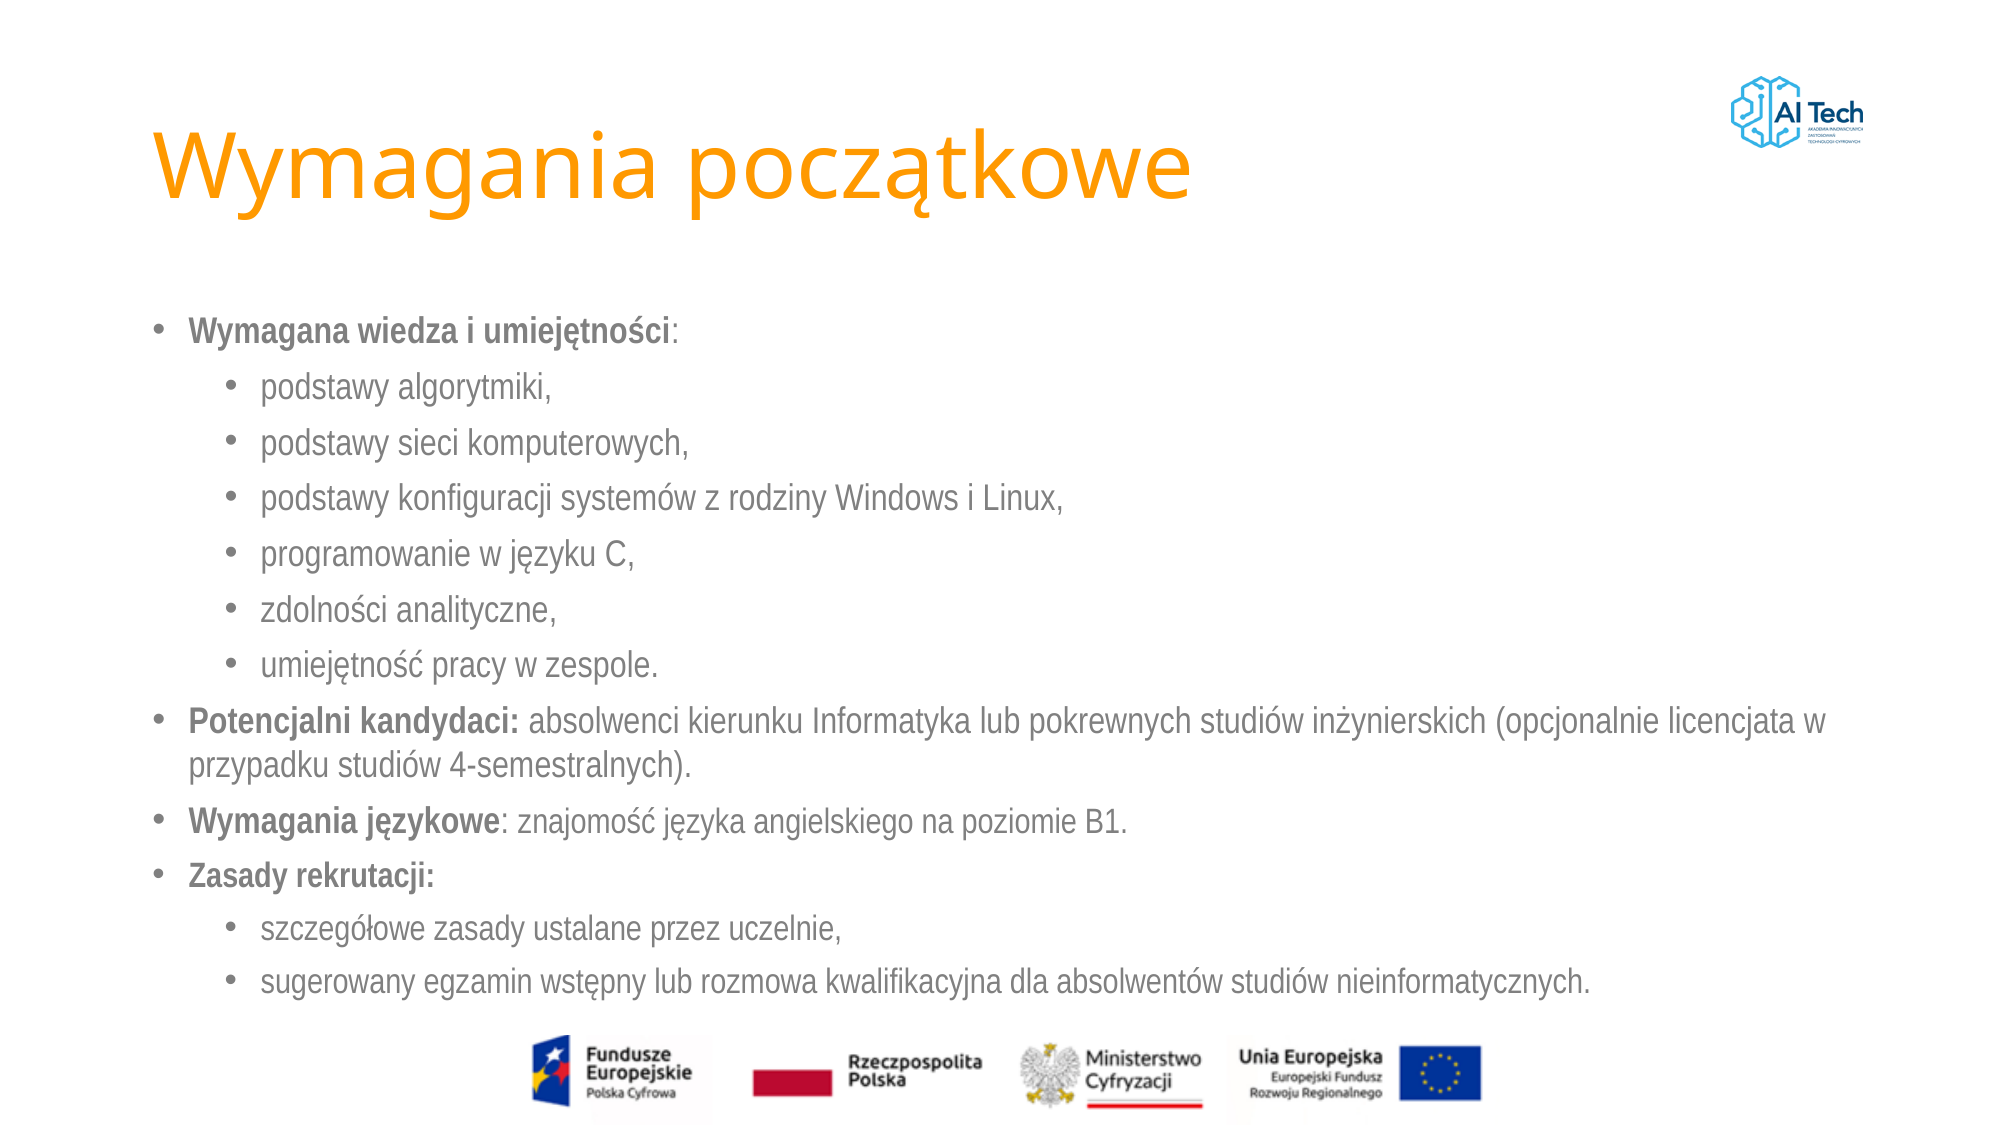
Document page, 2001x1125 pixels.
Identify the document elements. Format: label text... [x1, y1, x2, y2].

title Wymagania początkowe [137, 59, 1863, 278]
picture [499, 1035, 1501, 1125]
list Wymagana wiedza i umiejętności: podstawy algorytmiki, podstawy sieci komputerowych, podstawy konfiguracji systemów z rodziny Windows i Linux, programowanie w języku C, zdolności analityczne, umiejętność pracy w zespole. Potencjalni kandydaci: absolwenci kierunku Informatyka lub pokrewnych studiów inżynierskich (opcjonalnie licencjata w przypadku studiów 4-semestralnych). Wymagania językowe: znajomość języka angielskiego na poziomie B1. Zasady rekrutacji: szczegółowe zasady ustalane przez uczelnie, sugerowany egzamin wstępny lub rozmowa kwalifikacyjna dla absolwentów studiów nieinformatycznych. [137, 299, 1863, 1013]
